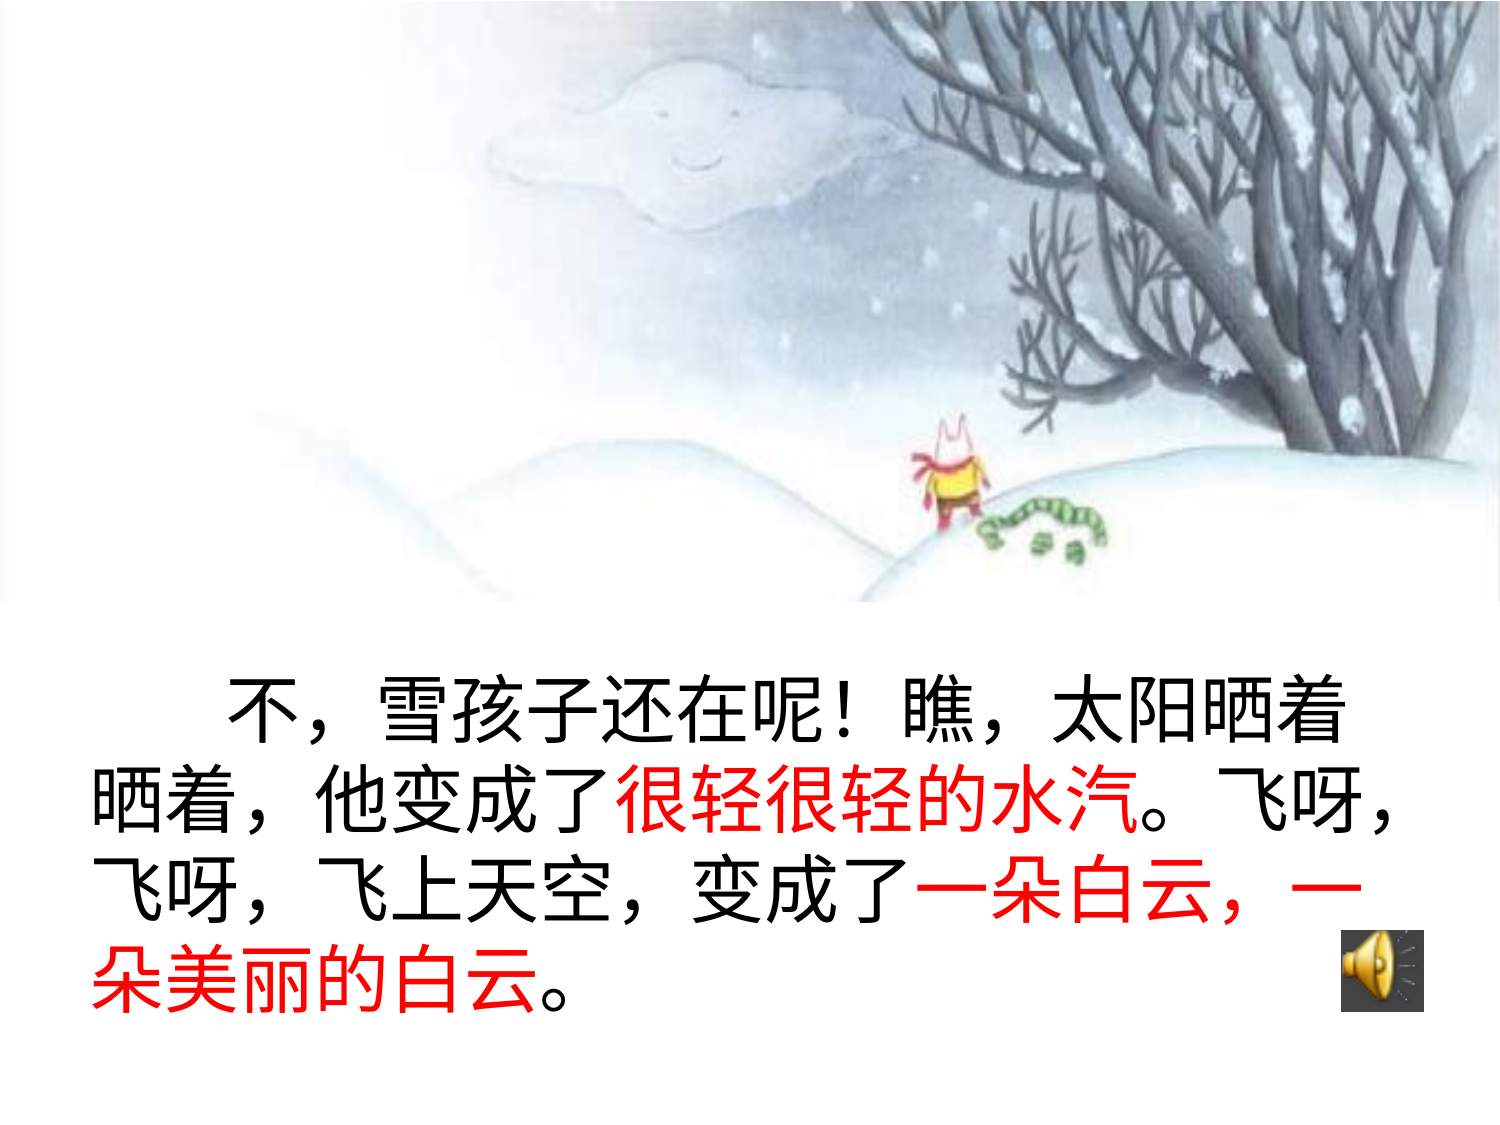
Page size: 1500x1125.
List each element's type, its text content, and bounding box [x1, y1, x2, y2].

list 不，雪孩子还在呢！瞧，太阳晒着晒着，他变成了很轻很轻的水汽。飞呀，飞呀，飞上天空，变成了一朵白云，一朵美丽的白云。 [74, 654, 1426, 1125]
picture [1340, 928, 1425, 1013]
picture [0, 1, 1500, 602]
